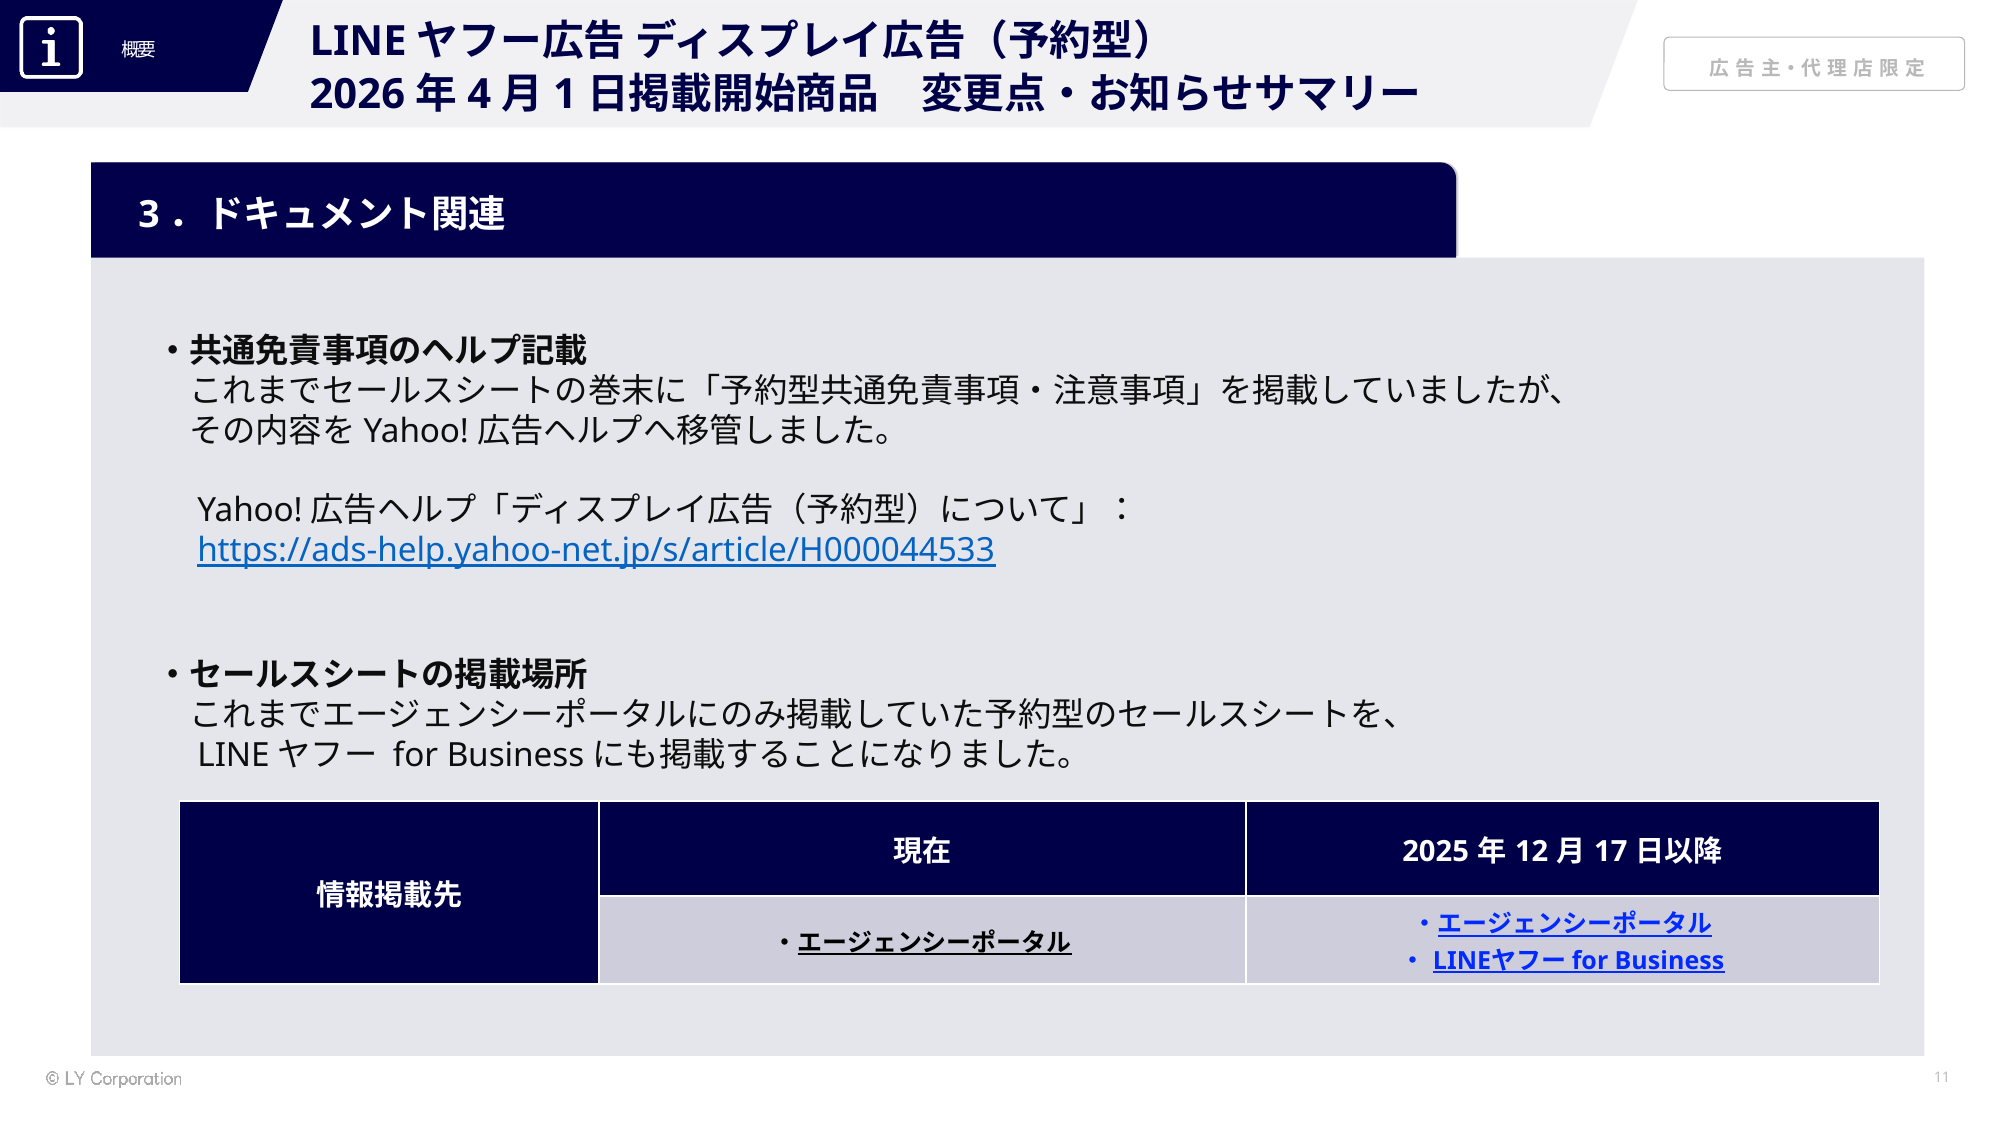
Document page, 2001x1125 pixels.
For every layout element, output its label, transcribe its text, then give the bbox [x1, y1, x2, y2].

text_box 概要 [97, 13, 180, 81]
picture [9, 5, 92, 87]
table_header 2025年12月17日以降 [1247, 802, 1879, 895]
table_cell ・エージェンシーポータル ・LINEヤフー for Business [1247, 897, 1879, 983]
list LINEヤフー広告 ディスプレイ広告（予約型） 2026年4月1日掲載開始商品 変更点・お知らせサマリー [309, 41, 1645, 97]
table_header 現在 [600, 802, 1245, 895]
table_cell ・エージェンシーポータル [600, 897, 1245, 983]
text_box ・共通免責事項のヘルプ記載 これまでセールスシートの巻末に「予約型共通免責事項・注意事項」を掲載していましたが、 その内容をYahoo!広告ヘルプへ移管しました。 Yahoo!広告ヘルプ「ディスプレイ広告（予約型）について」： https://ads-help.yahoo-net.jp/s/article/H000044533 ・セールスシートの掲載場所 これまでエージェンシーポータルにのみ掲載していた予約型のセールスシートを、 LINEヤフー for Businessにも掲載することになりました。 [91, 257, 1925, 1056]
picture [46, 1071, 181, 1088]
text_box 3．ドキュメント関連 [90, 161, 1458, 259]
table_header 情報掲載先 [180, 802, 598, 983]
